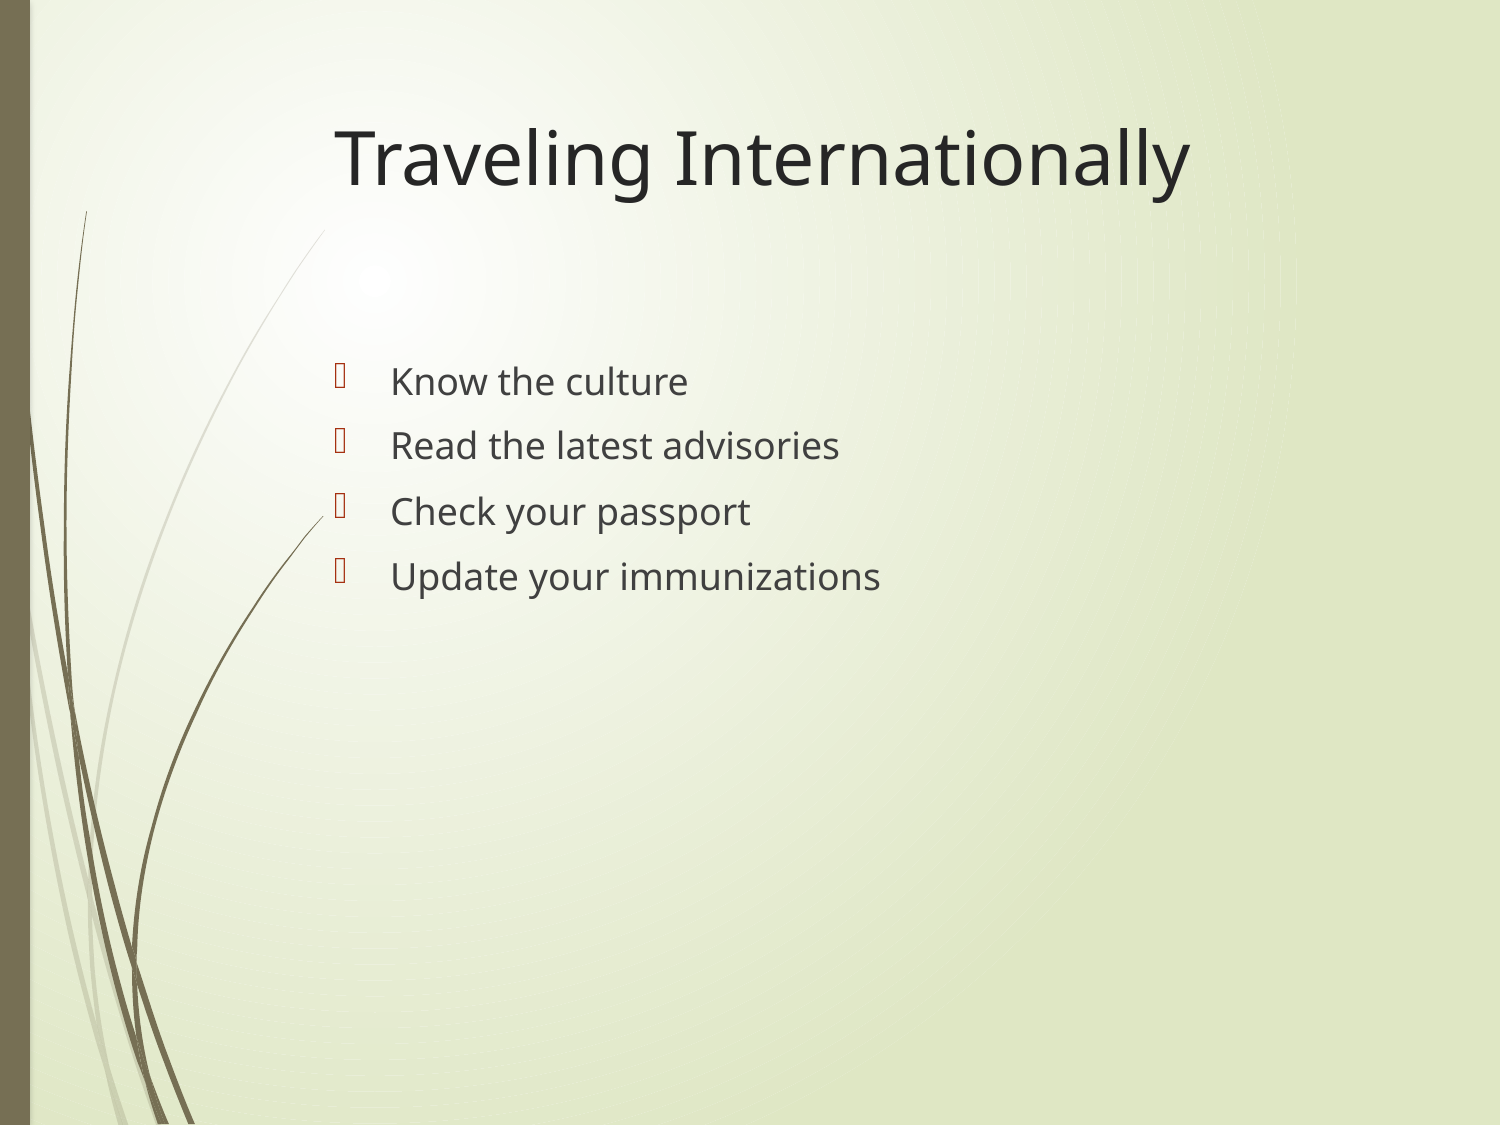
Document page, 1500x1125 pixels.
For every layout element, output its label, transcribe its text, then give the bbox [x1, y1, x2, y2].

list Know the culture Read the latest advisories Check your passport Update your immunizations [318, 350, 1400, 988]
title Traveling Internationally [319, 102, 1400, 313]
